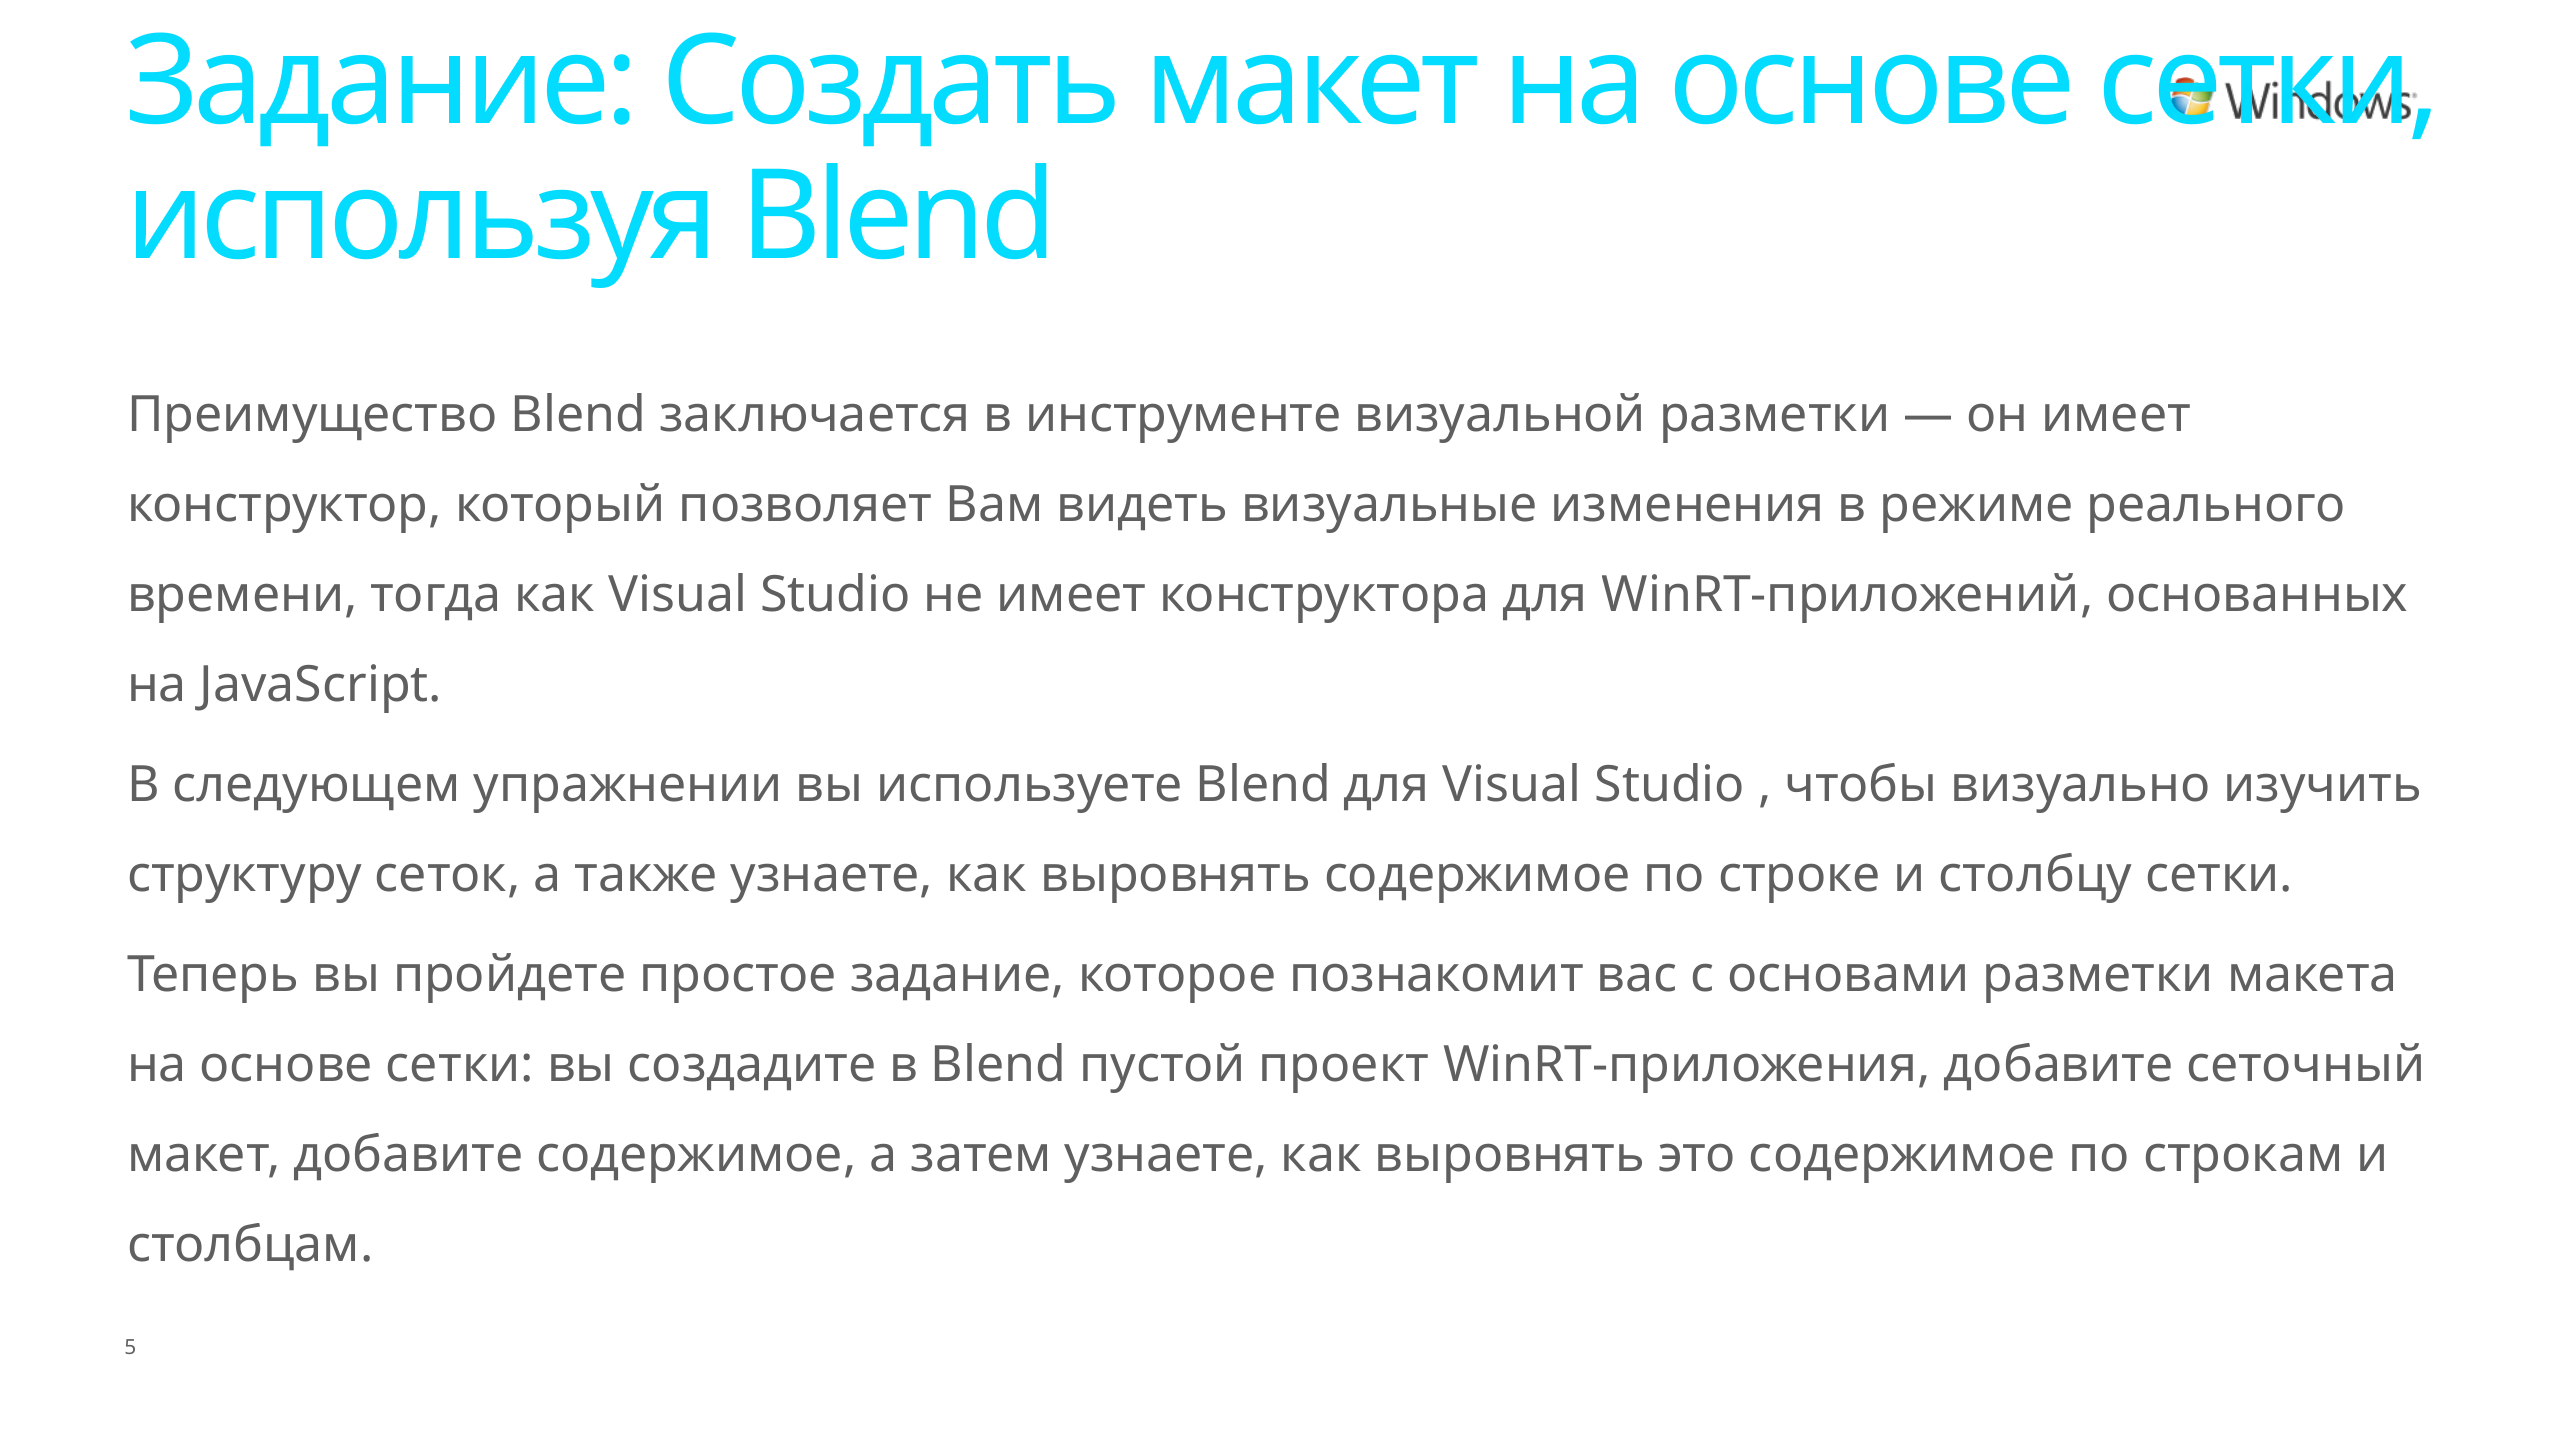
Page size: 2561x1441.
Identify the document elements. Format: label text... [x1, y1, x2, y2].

list Преимущество Blend заключается в инструменте визуальной разметки — он имеет конструктор, который позволяет Вам видеть визуальные изменения в режиме реального времени, тогда как Visual Studio не имеет конструктора для WinRT-приложений, основанных на JavaScript. В следующем упражнении вы используете Blend для Visual Studio , чтобы визуально изучить структуру сеток, а также узнаете, как выровнять содержимое по строке и столбцу сетки. Теперь вы пройдете простое задание, которое познакомит вас с основами разметки макета на основе сетки: вы создадите в Blend пустой проект WinRT-приложения, добавите сеточный макет, добавите содержимое, а затем узнаете, как выровнять это содержимое по строкам и столбцам. [127, 351, 2470, 1104]
title Задание: Создать макет на основе сетки, используя Blend [125, 48, 2468, 286]
